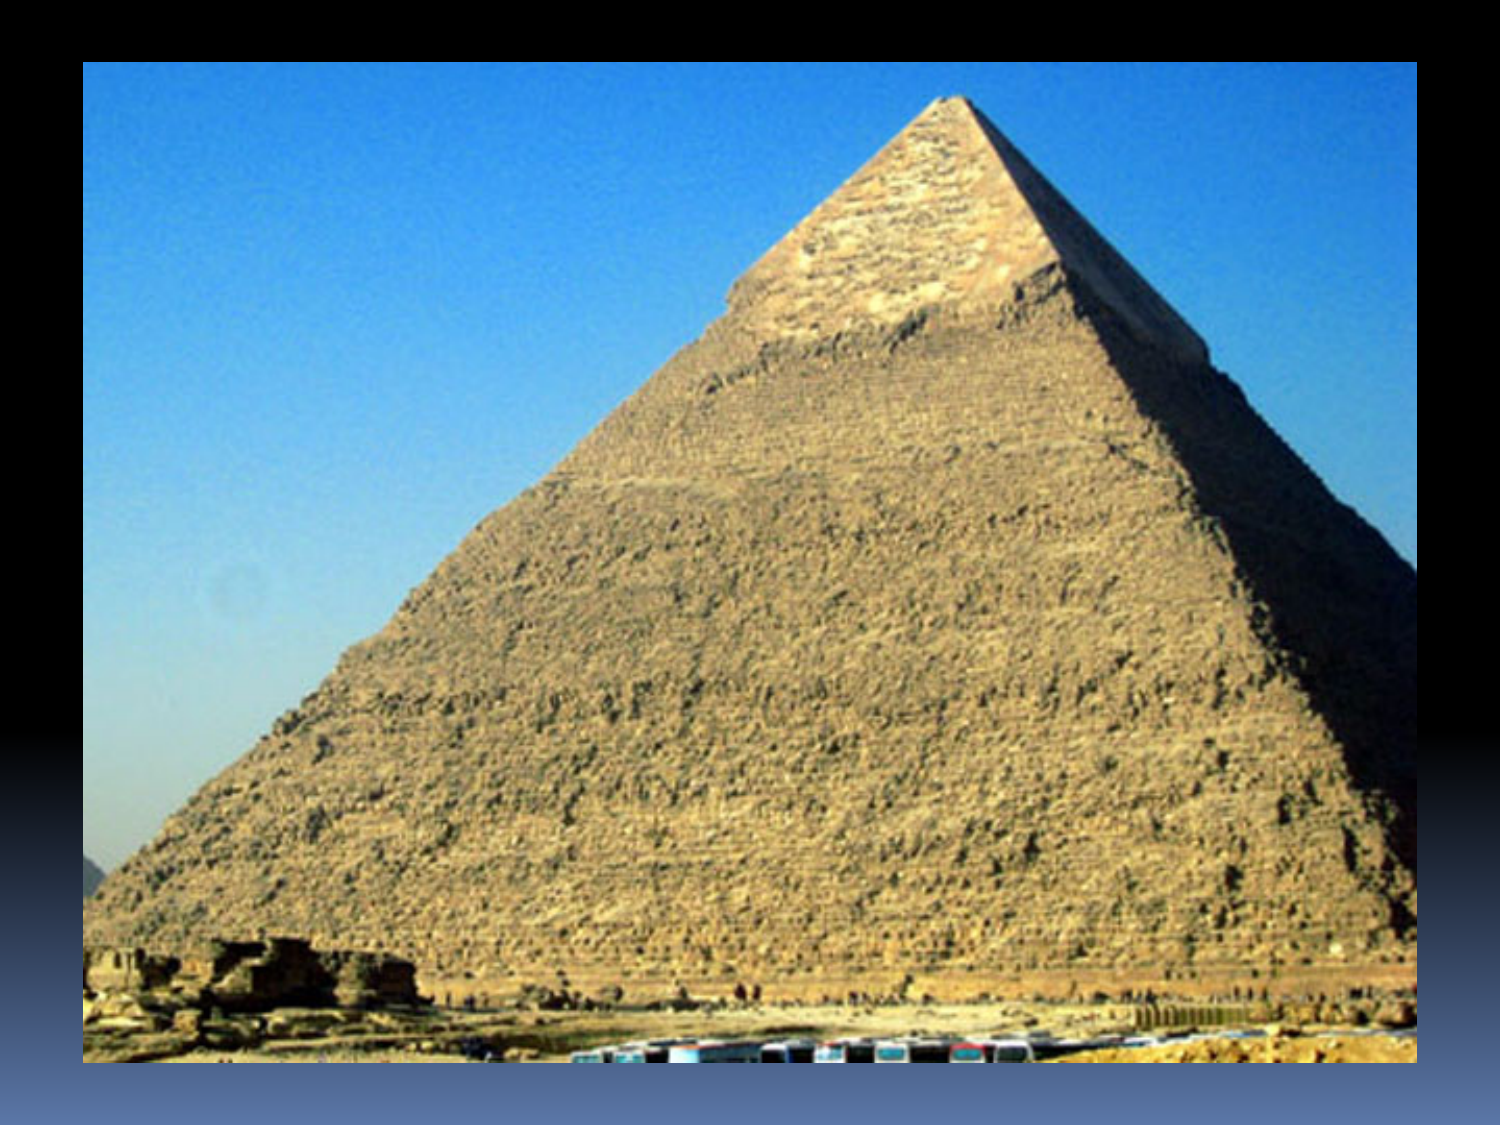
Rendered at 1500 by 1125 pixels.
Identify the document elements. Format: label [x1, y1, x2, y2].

picture [82, 62, 1418, 1063]
